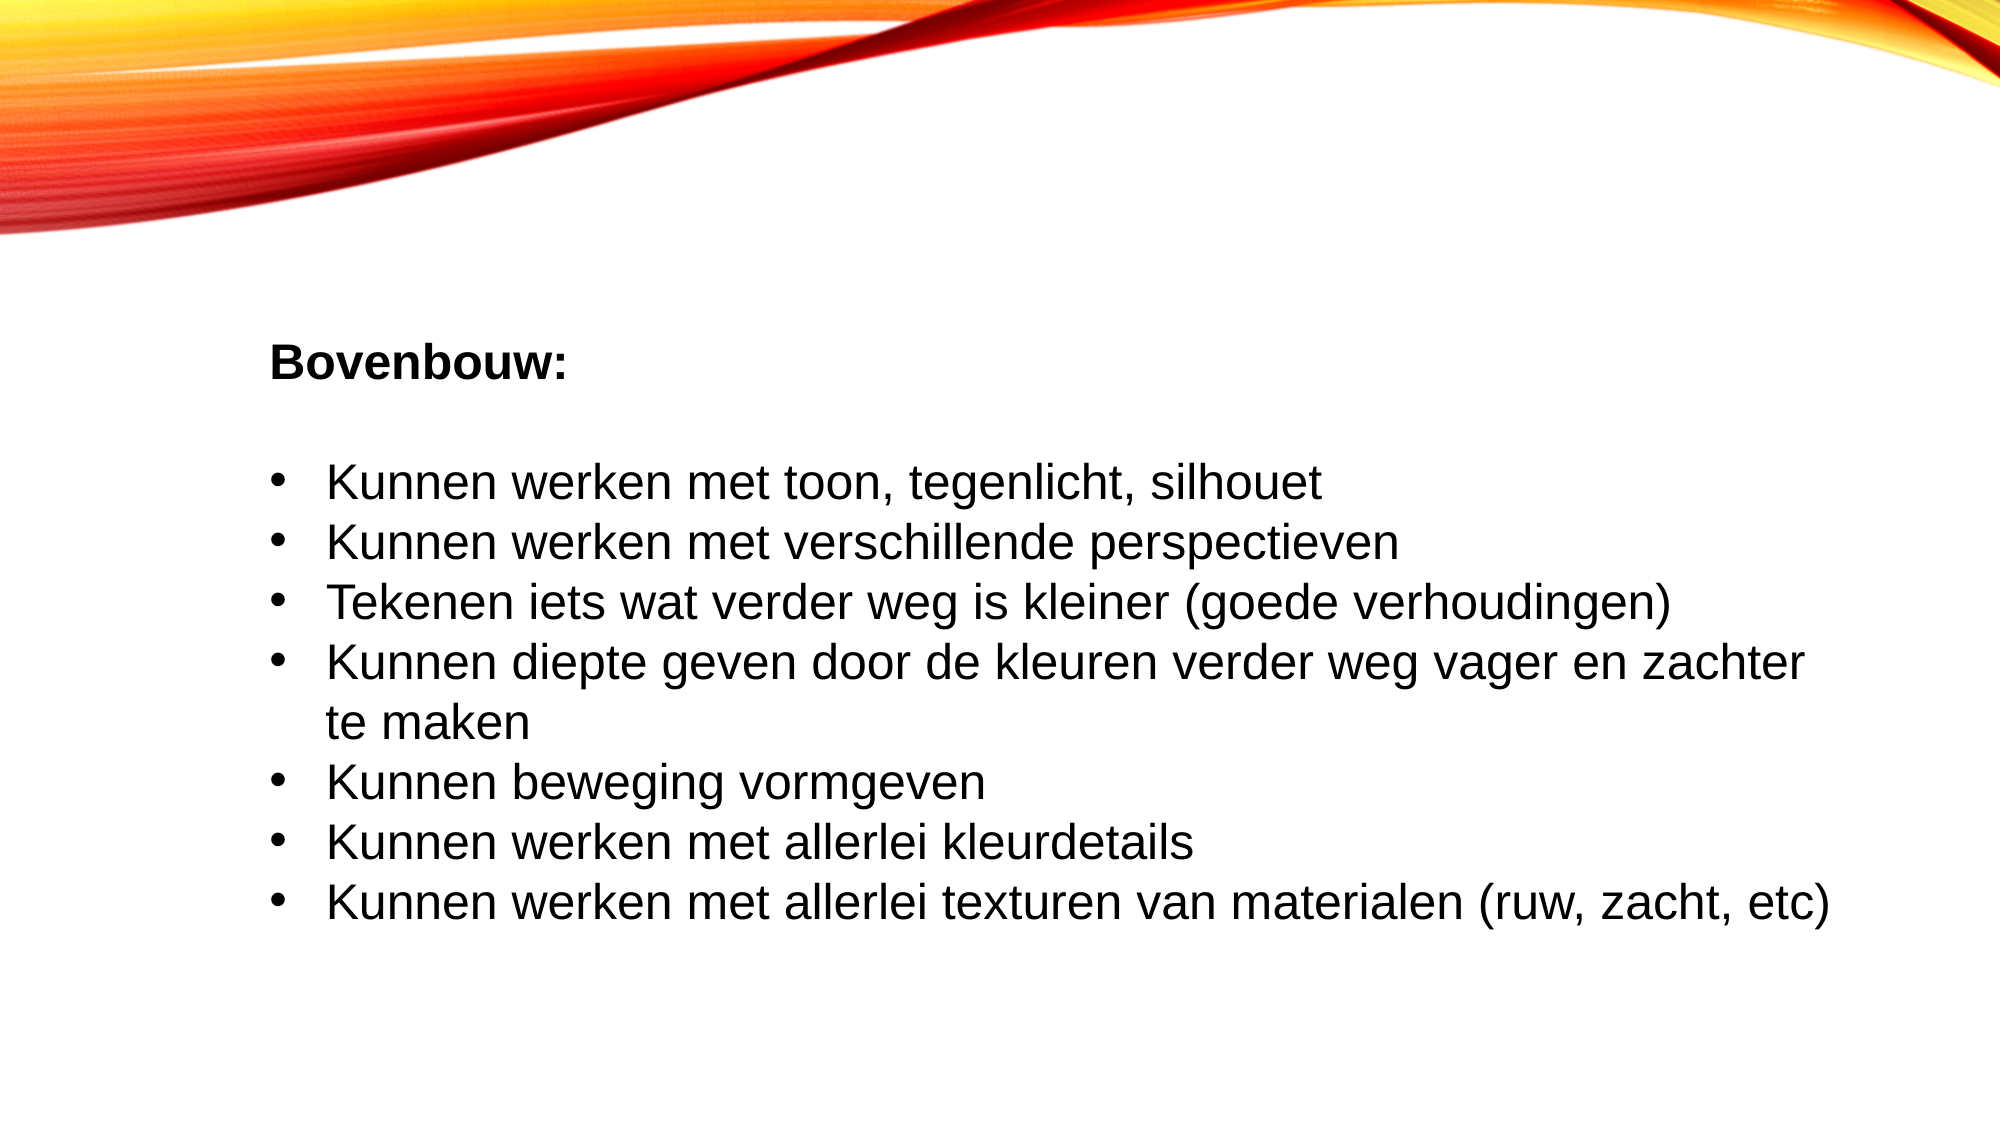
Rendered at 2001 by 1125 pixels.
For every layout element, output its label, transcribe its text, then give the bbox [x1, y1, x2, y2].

text_box Bovenbouw: Kunnen werken met toon, tegenlicht, silhouet Kunnen werken met verschillende perspectieven Tekenen iets wat verder weg is kleiner (goede verhoudingen) Kunnen diepte geven door de kleuren verder weg vager en zachter te maken Kunnen beweging vormgeven Kunnen werken met allerlei kleurdetails Kunnen werken met allerlei texturen van materialen (ruw, zacht, etc) [254, 322, 1848, 997]
picture [0, 0, 2000, 237]
